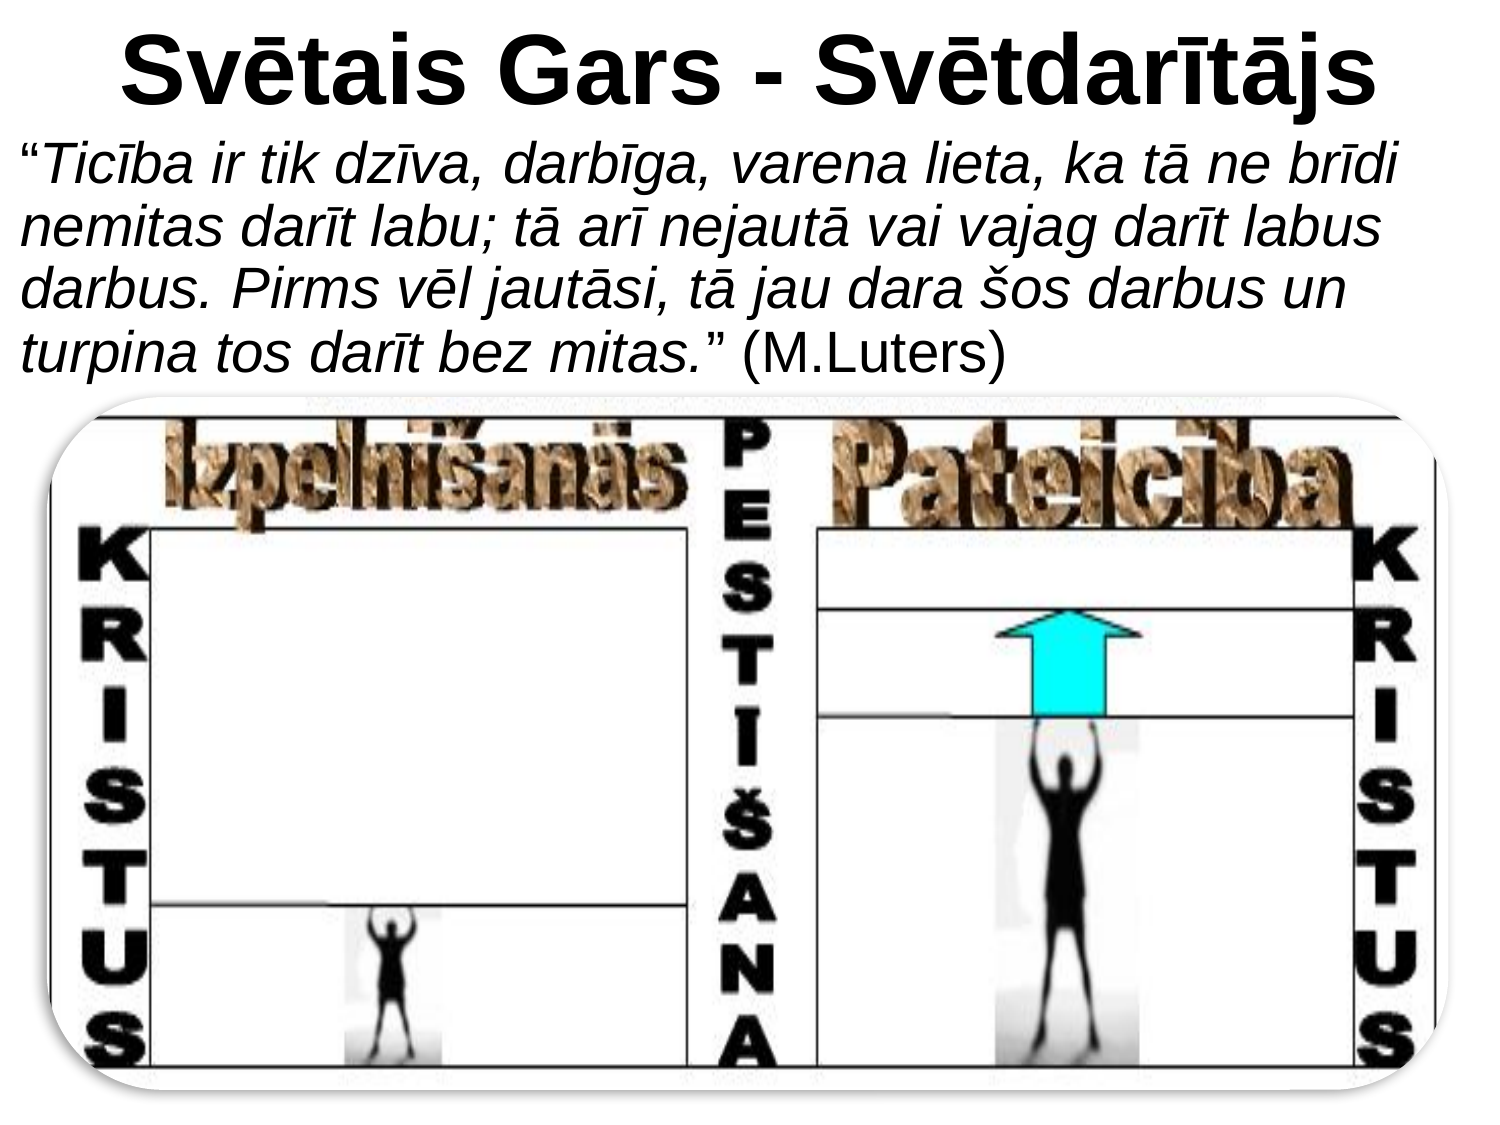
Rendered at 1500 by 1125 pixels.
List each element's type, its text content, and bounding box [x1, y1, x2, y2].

slide_number 13 [1074, 1098, 1426, 1103]
text_box “Ticība ir tik dzīva, darbīga, varena lieta, ka tā ne brīdi nemitas darīt labu; tā arī nejautā vai vajag darīt labus darbus. Pirms vēl jautāsi, tā jau dara šos darbus un turpina tos darīt bez mitas.” (M.Luters) [5, 125, 1500, 392]
picture [46, 396, 1449, 1091]
title Svētais Gars - Svētdarītājs [0, 0, 1500, 130]
